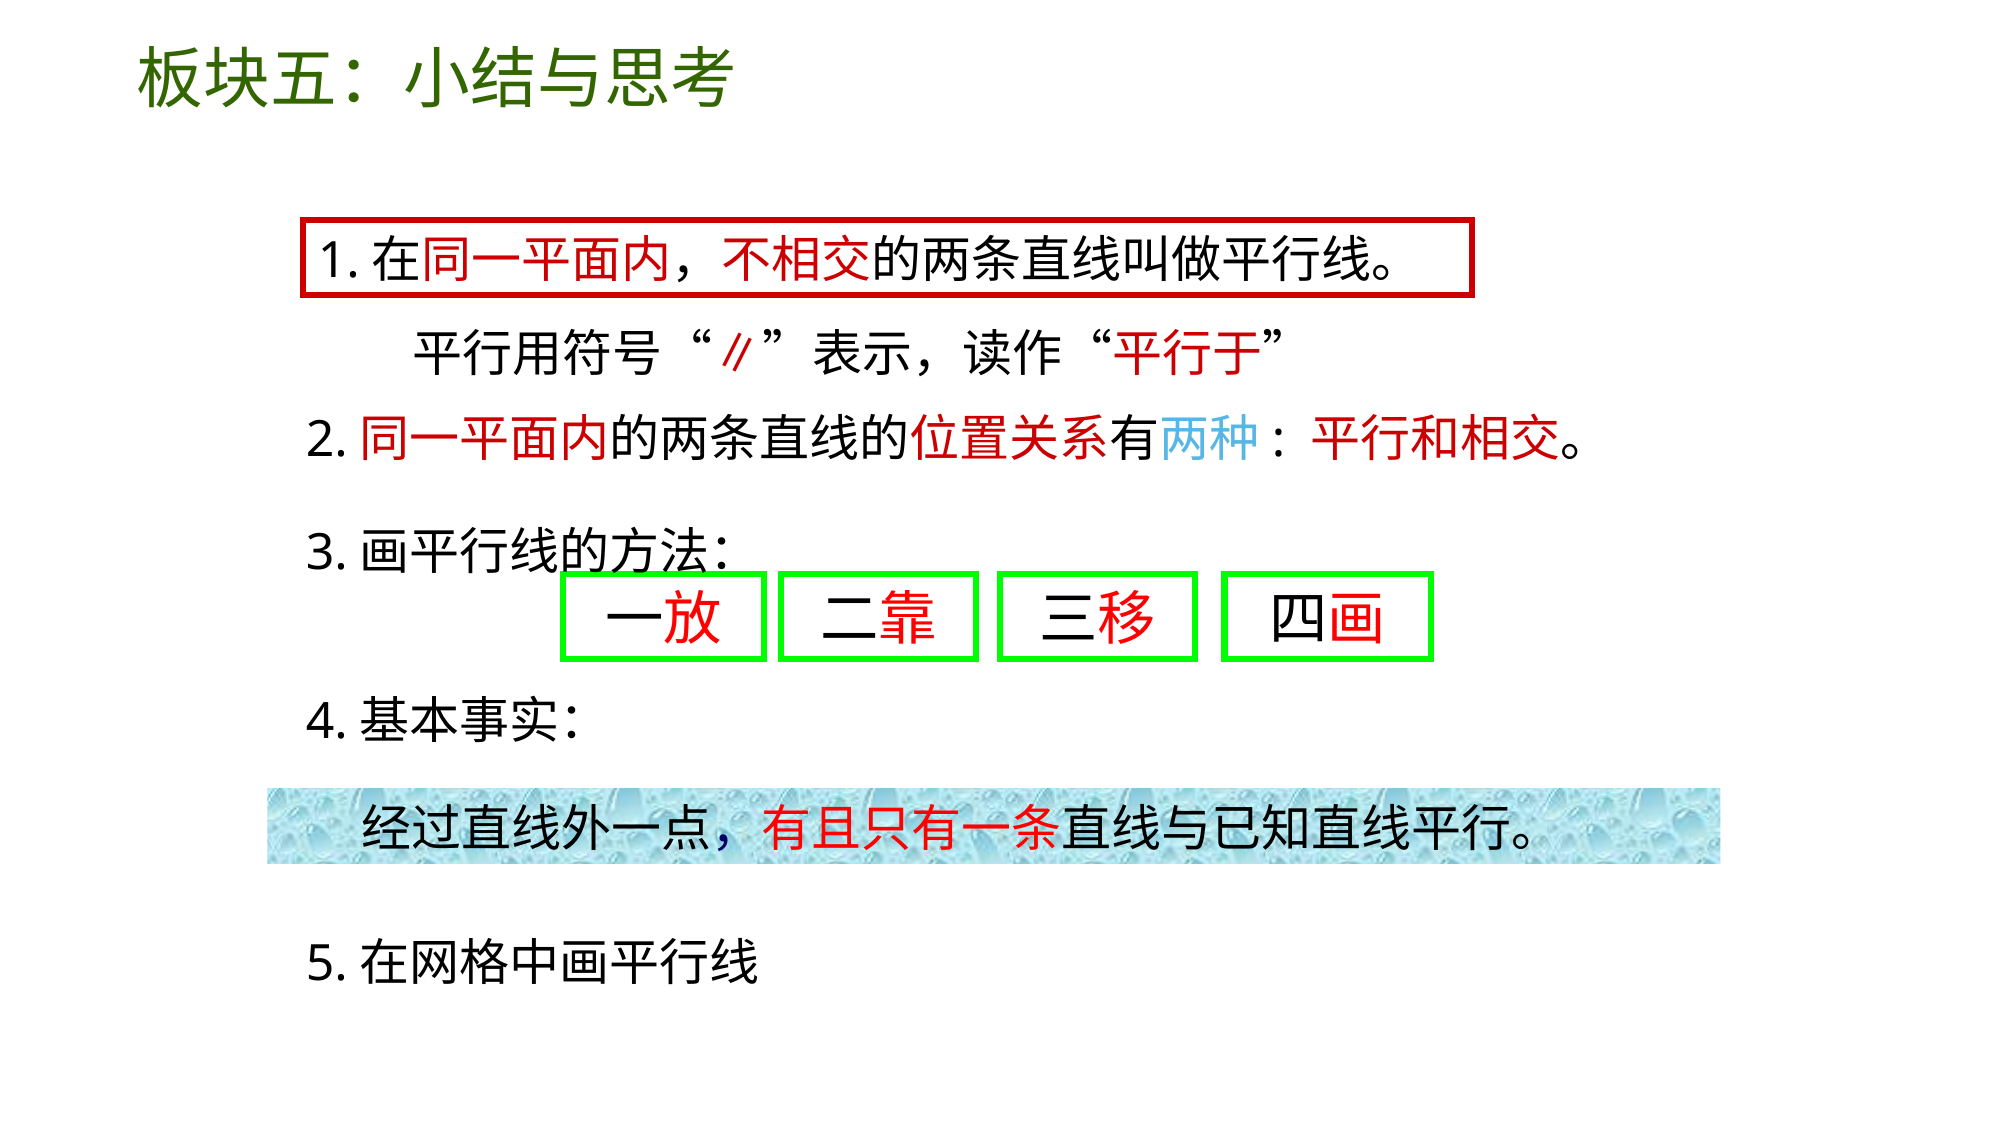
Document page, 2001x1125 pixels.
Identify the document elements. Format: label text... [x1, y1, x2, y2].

text_box 5.在网格中画平行线 [291, 923, 793, 998]
text_box 4.基本事实： [291, 680, 681, 756]
text_box 板块五：小结与思考 [122, 28, 1292, 124]
text_box 3.画平行线的方法： [291, 512, 793, 588]
text_box 2.同一平面内的两条直线的位置关系有两种: 平行和相交。 [291, 398, 1697, 474]
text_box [562, 574, 1431, 660]
text_box 平行用符号“∥”表示，读作“平行于” [397, 314, 1503, 389]
text_box 经过直线外一点，有且只有一条直线与已知直线平行。 [267, 788, 1721, 864]
text_box 1.在同一平面内，不相交的两条直线叫做平行线。 [303, 219, 1473, 295]
